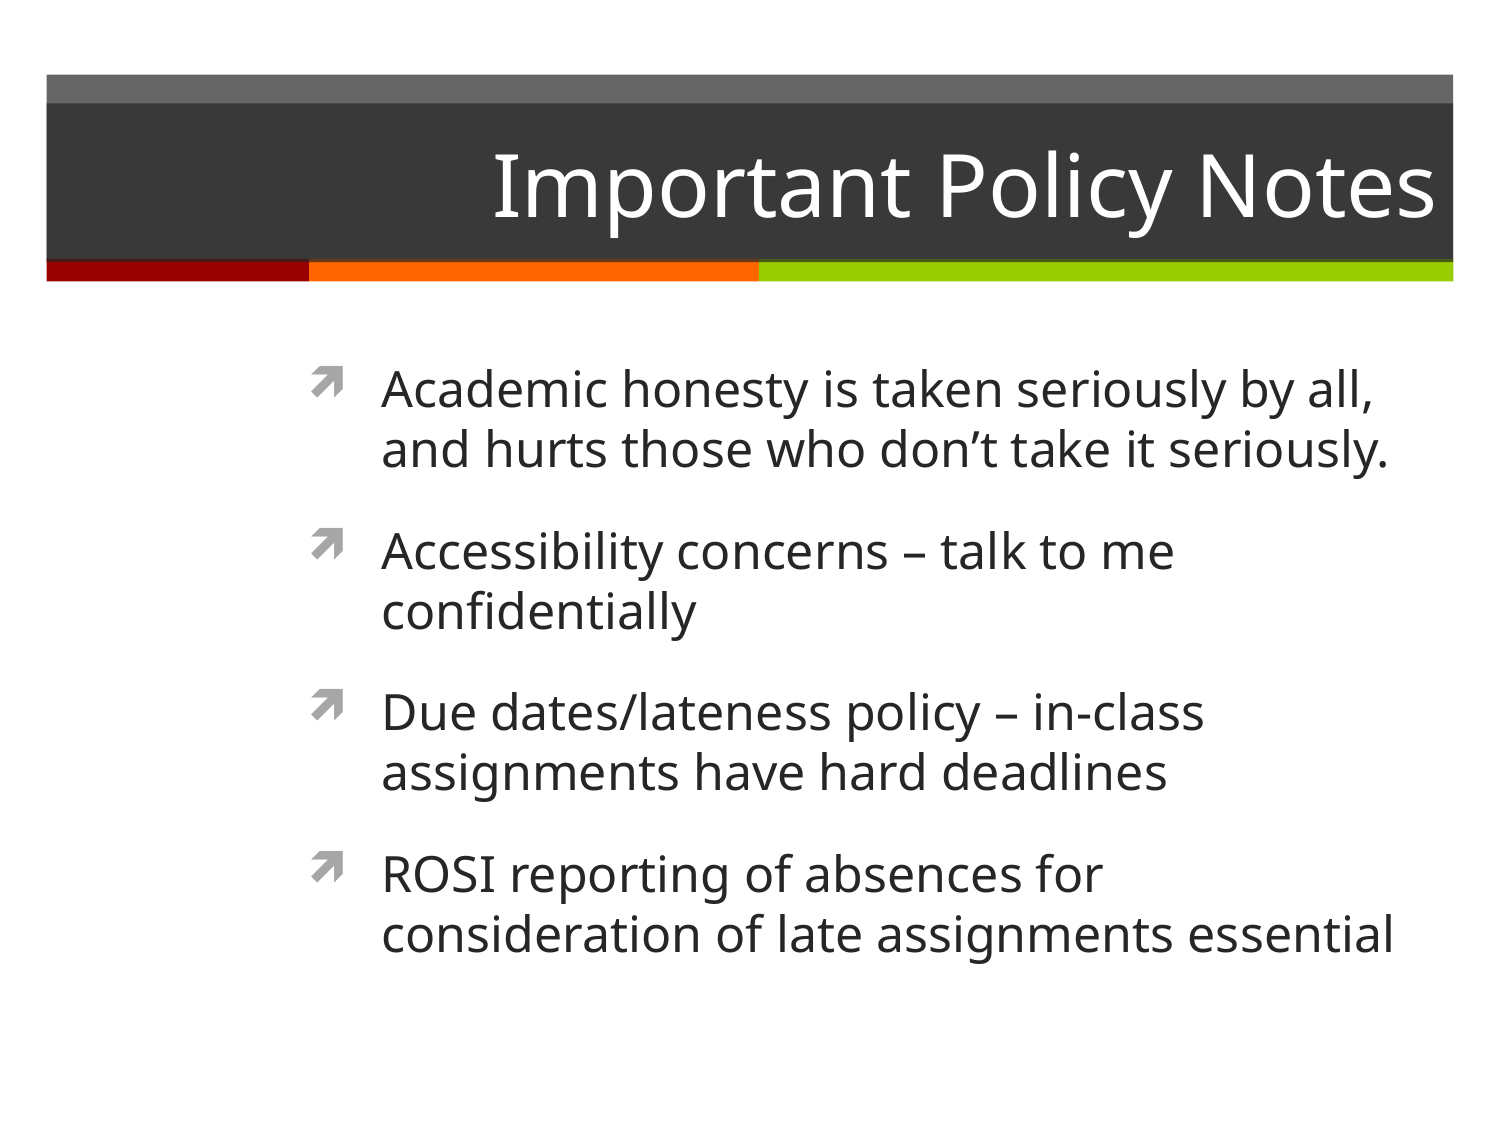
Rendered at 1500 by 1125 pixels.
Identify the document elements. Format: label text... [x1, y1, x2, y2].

list Academic honesty is taken seriously by all, and hurts those who don’t take it seriously. Accessibility concerns – talk to me confidentially Due dates/lateness policy – in-class assignments have hard deadlines ROSI reporting of absences for consideration of late assignments essential [292, 350, 1454, 1005]
title Important Policy Notes [46, 103, 1454, 263]
